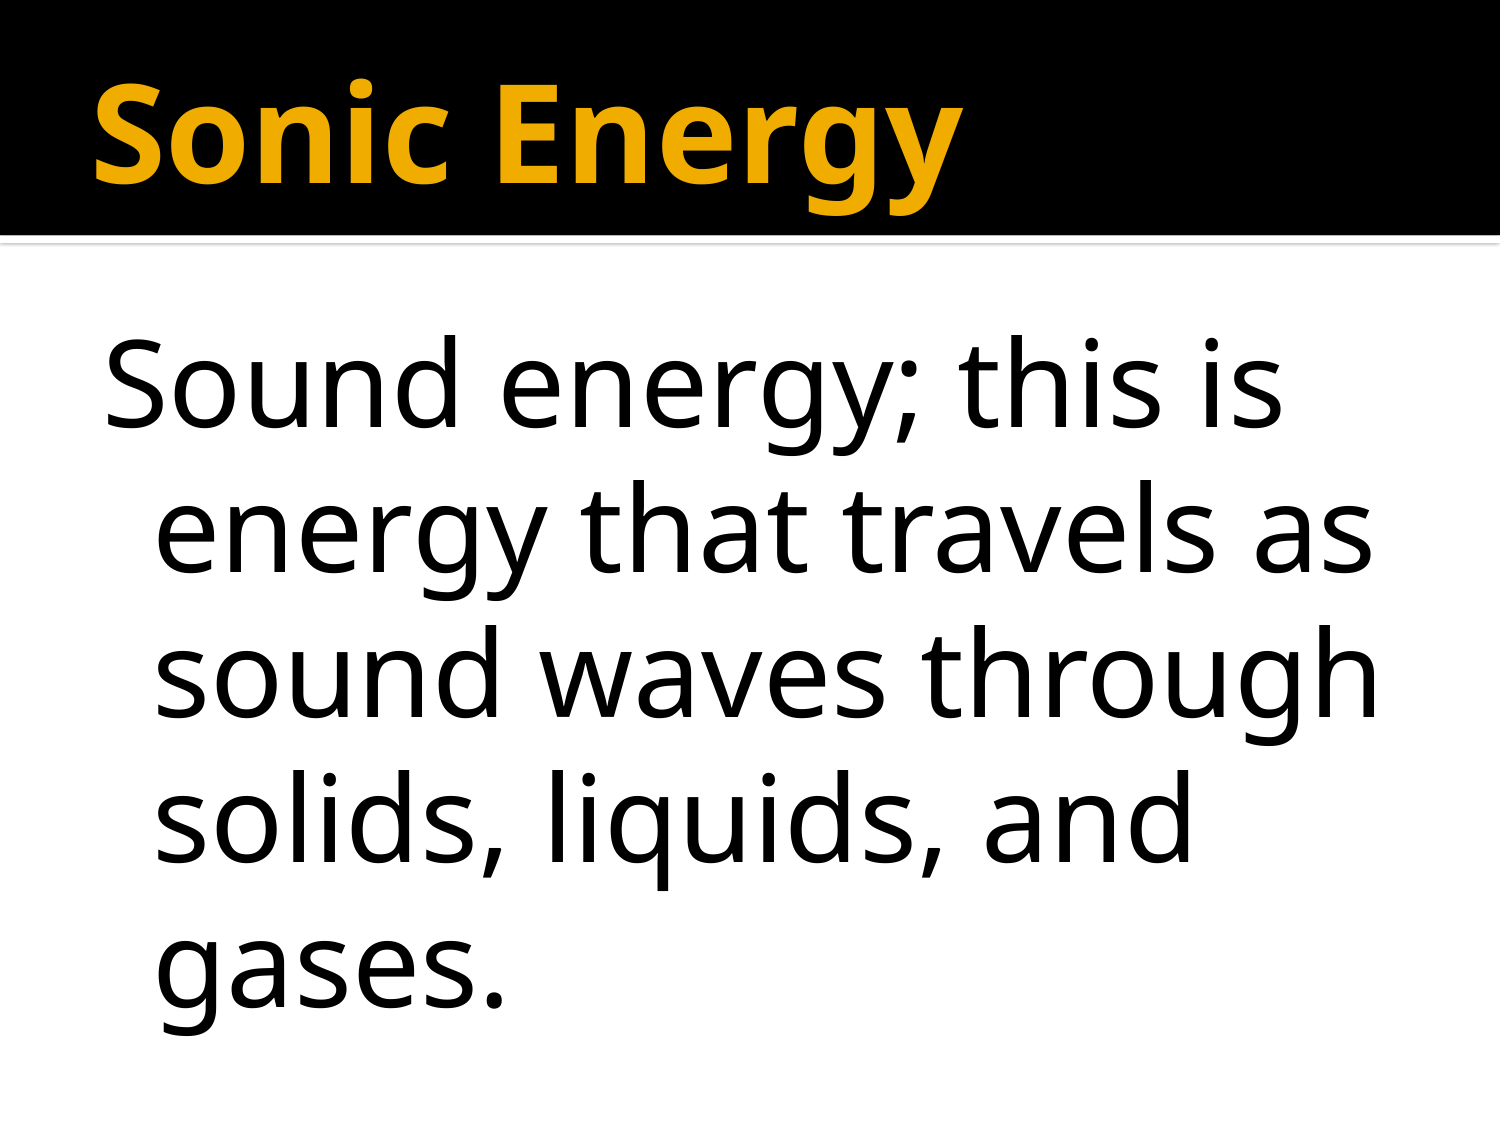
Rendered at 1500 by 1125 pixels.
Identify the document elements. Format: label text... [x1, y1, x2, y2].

title Sonic Energy [75, 25, 1425, 231]
list Sound energy; this is energy that travels as sound waves through solids, liquids, and gases. [75, 291, 1425, 1050]
